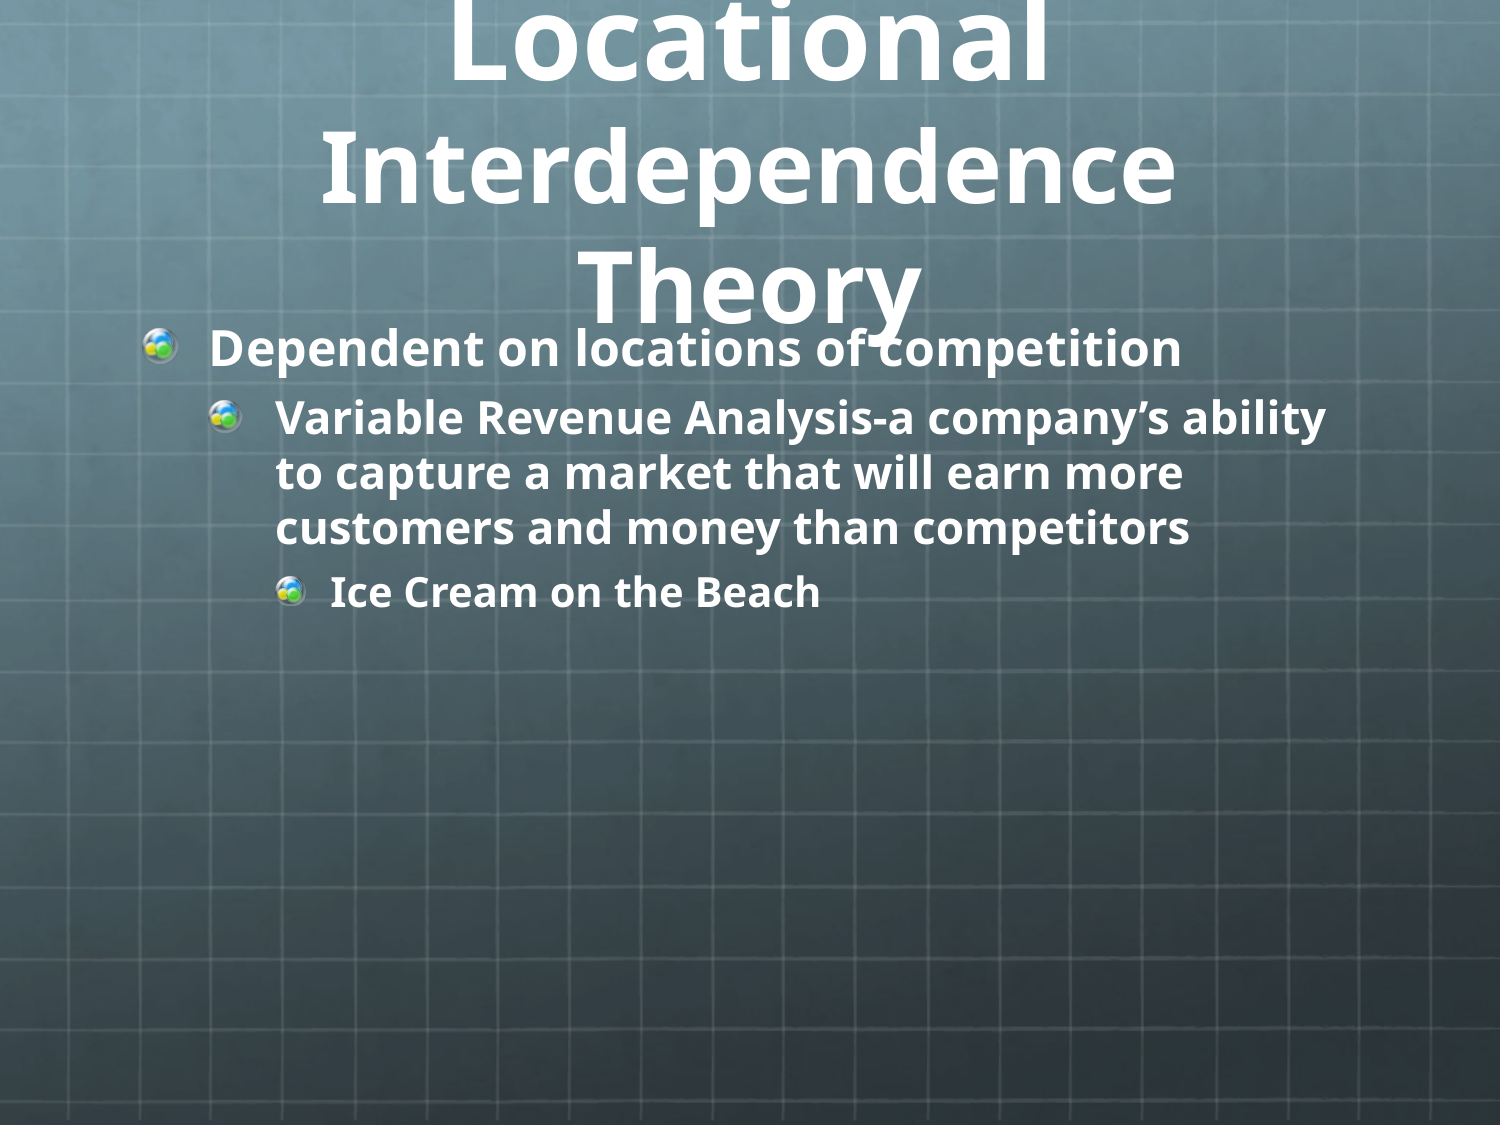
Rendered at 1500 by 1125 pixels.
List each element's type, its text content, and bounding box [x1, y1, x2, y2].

title Locational Interdependence Theory [127, 17, 1372, 289]
picture [0, 0, 1500, 1125]
list Dependent on locations of competition Variable Revenue Analysis-a company’s ability to capture a market that will earn more customers and money than competitors Ice Cream on the Beach [127, 308, 1372, 958]
